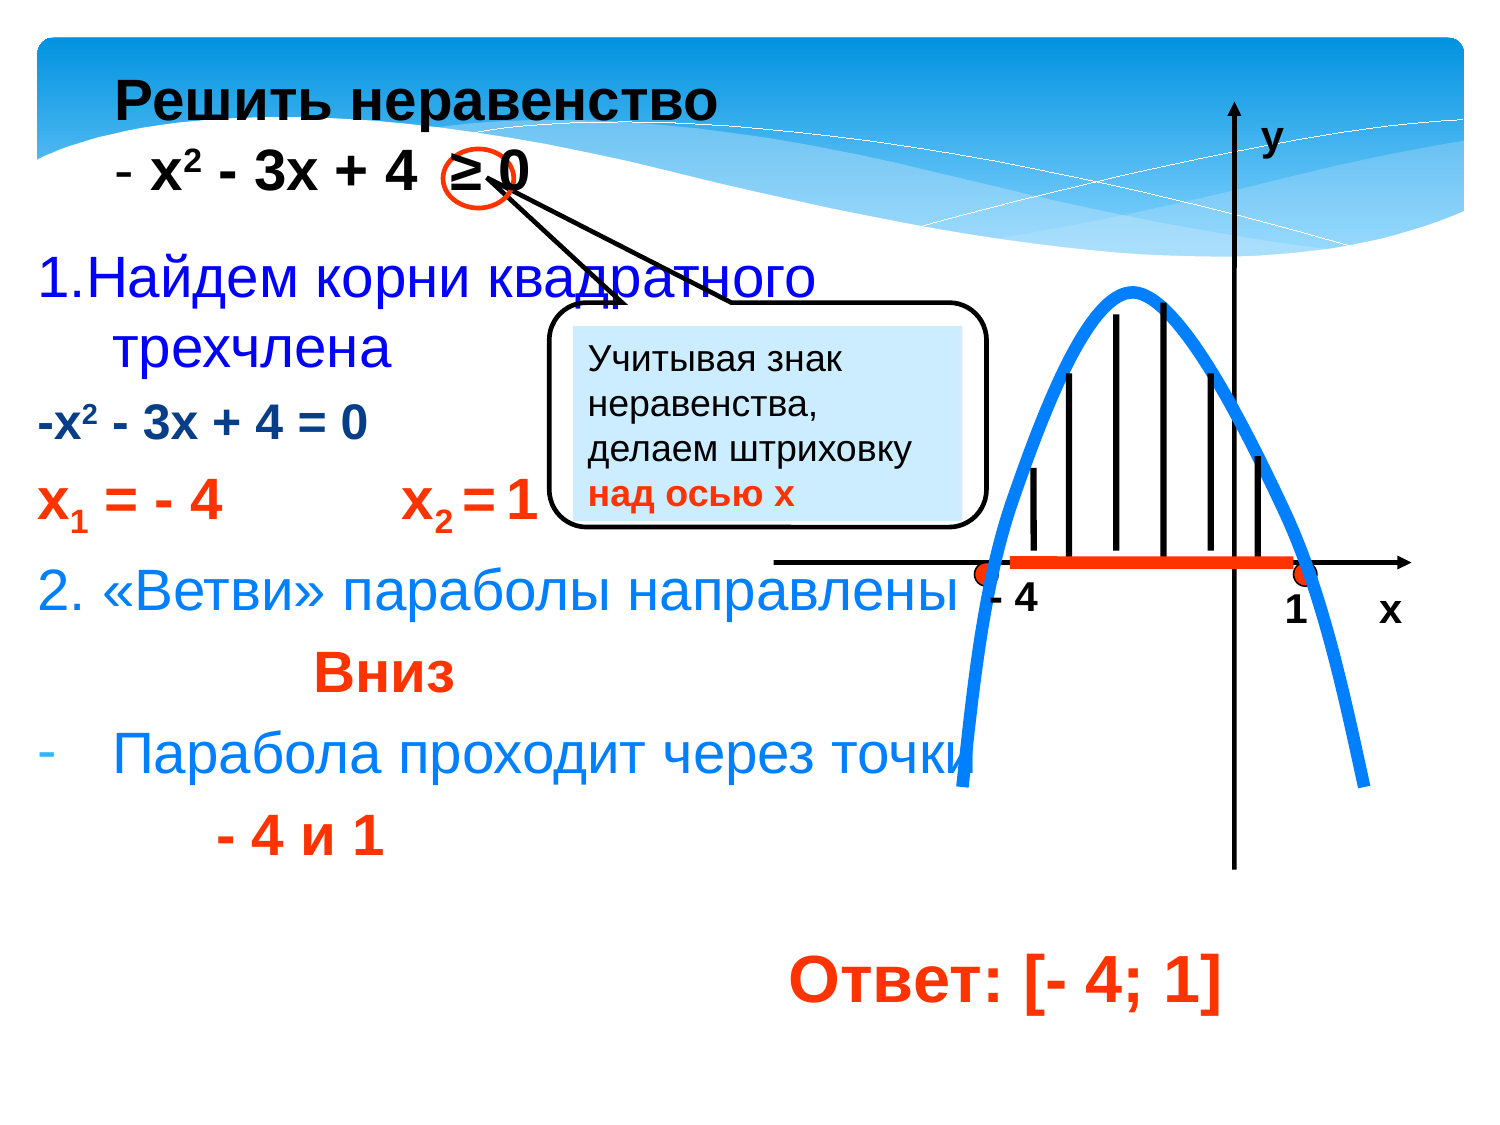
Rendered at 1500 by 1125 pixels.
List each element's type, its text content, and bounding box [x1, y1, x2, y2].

list 1.Найдем корни квадратного трехчлена -х2 - 3х + 4 = 0 х1 = - 4 х2 = 1 2. «Ветви» параболы направлены Вниз Парабола проходит через точки - 4 и 1 [0, 231, 1005, 1012]
text_box Решить неравенство - х2 - 3х + 4 ≥ 0 [100, 54, 821, 210]
text_box Учитывая знак неравенства, делаем штриховку над осью х [572, 326, 963, 521]
text_box [1309, 556, 1412, 569]
text_box [1306, 562, 1317, 574]
text_box [521, 210, 987, 528]
text_box [995, 292, 1163, 562]
text_box х [1364, 574, 1424, 639]
text_box у [1246, 101, 1294, 167]
text_box [962, 308, 1365, 788]
text_box - 4 [974, 562, 1069, 628]
text_box Ответ: [- 4; 1] [773, 928, 1388, 1024]
text_box 1 [1269, 574, 1341, 639]
text_box [1228, 101, 1241, 410]
